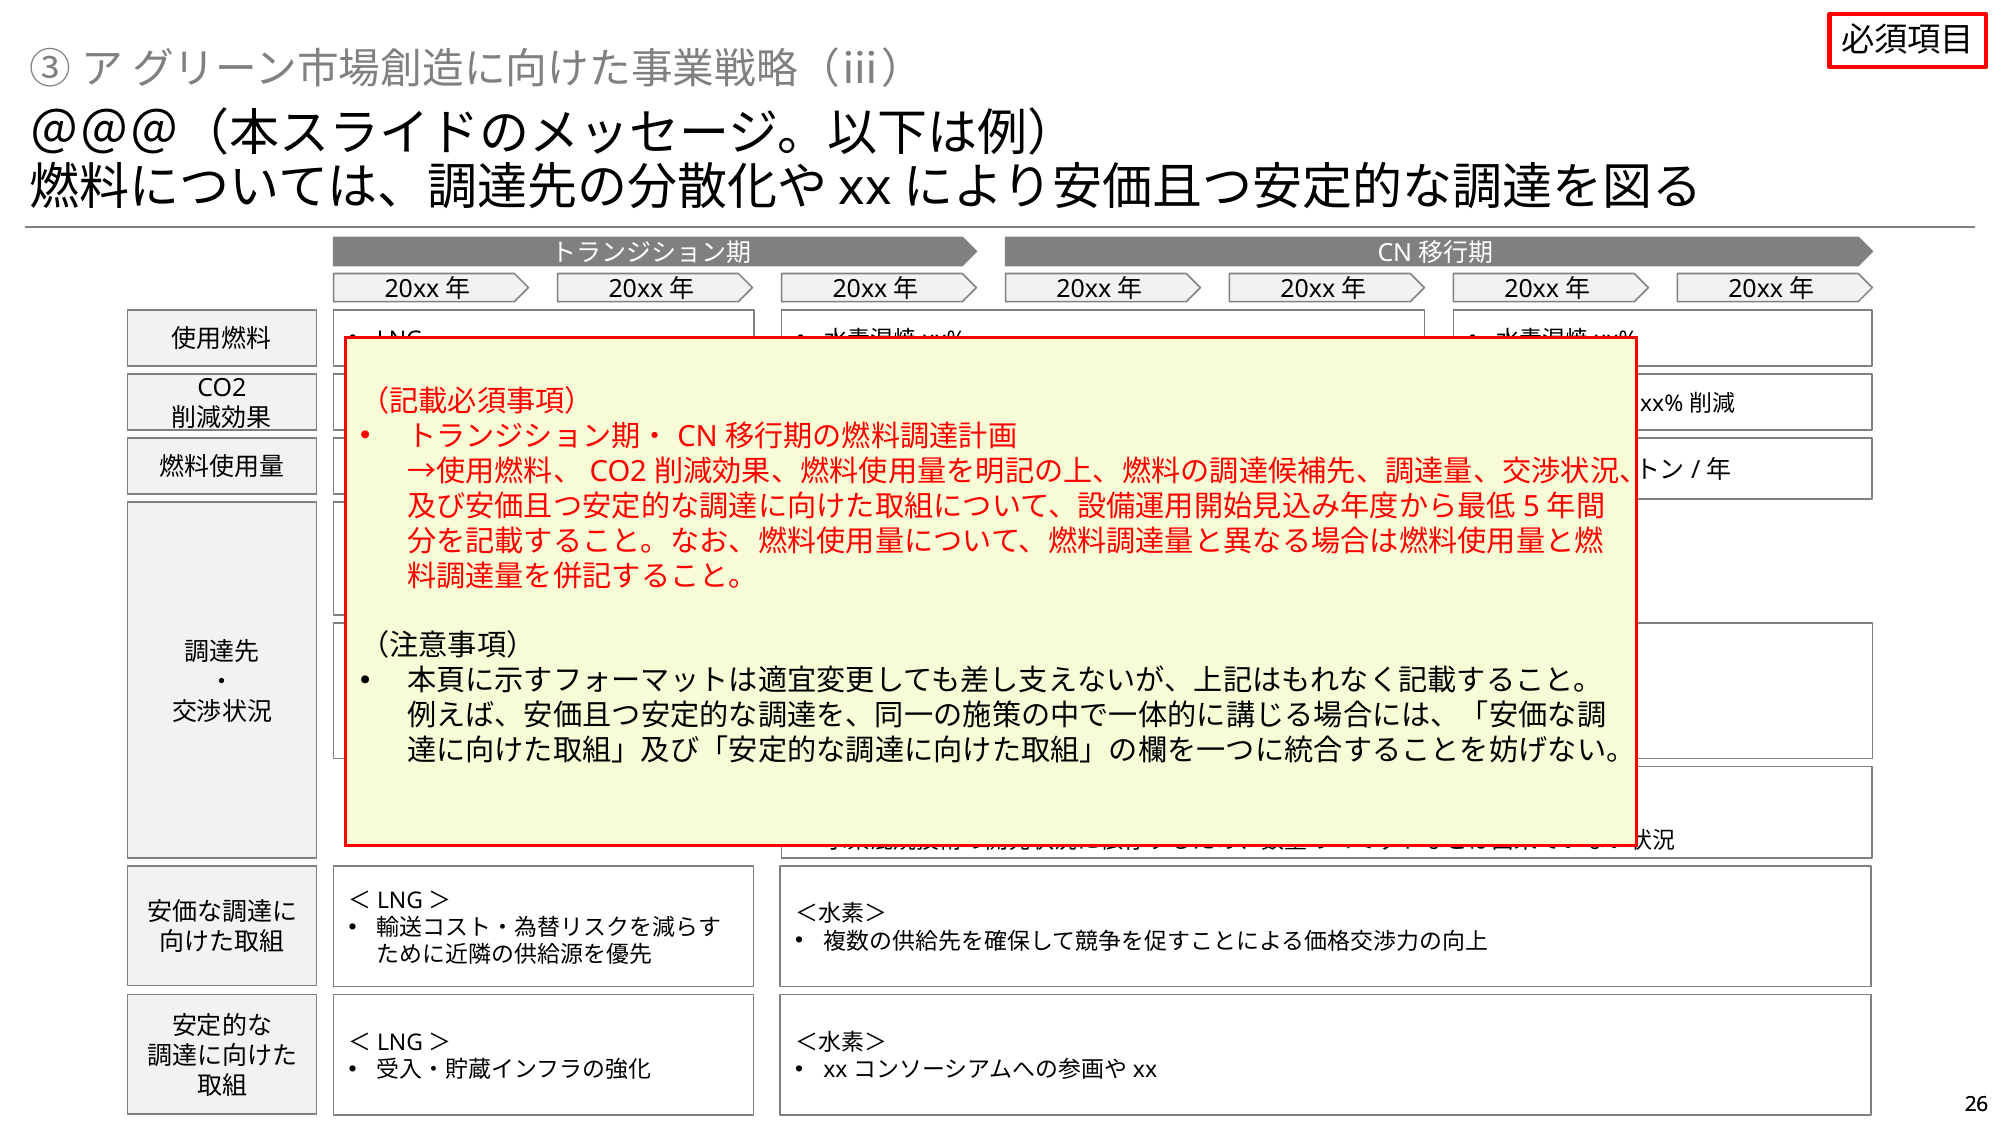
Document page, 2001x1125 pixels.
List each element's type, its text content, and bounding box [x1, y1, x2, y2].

text_box ＜水素（調達先A）＞ xx協議会で、 xxコンソーシアムを組み、水素調達について議論 当該コンソーシアムのxxがオーストラリアからxx港に、xx万トン持ってくる方向で検討中 当社においては、そのうちのxx万トンを20xx年から調達する予定で交渉 xxコンソーシアムの中では値差支援事業、拠点整備事業に向けても議論中 [1638, 622, 1874, 760]
text_box ＜LNG＞ 受入・貯蔵インフラの強化 [332, 993, 755, 1117]
text_box LNG [332, 308, 756, 367]
text_box 20xx年 [779, 271, 978, 304]
text_box 安価な調達に向けた取組 [126, 864, 318, 987]
text_box 必須項目 [1829, 13, 1986, 68]
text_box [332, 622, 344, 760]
text_box 燃料使用量 [126, 436, 318, 495]
text_box 20xx年 [332, 271, 530, 304]
text_box 水素混焼xx% [1452, 308, 1874, 367]
text_box ＠＠＠（本スライドのメッセージ。以下は例） 燃料については、調達先の分散化やxxにより安価且つ安定的な調達を図る [29, 107, 1875, 216]
text_box 事業所単位でxx%削減 [1638, 372, 1874, 431]
text_box 20xx年 [1003, 271, 1202, 304]
text_box ＜水素（調達先B）＞ xxからの調達の可能性も検討 水素混焼技術の開発状況に依存するため、数量のコミットなどは出来ていない状況 [780, 765, 1874, 860]
text_box CO2 削減効果 [126, 372, 318, 431]
text_box 使用燃料 [126, 308, 318, 367]
text_box トランジション期 [332, 235, 978, 268]
text_box LNG：xx万トン/年 [332, 436, 344, 495]
text_box 20xx年 [556, 271, 754, 304]
text_box 20xx年 [1451, 271, 1650, 304]
text_box ＜LNG＞ xxからxxにより調達予定 MOUを締結済 調達量はxx年を目途に交渉中 [332, 500, 344, 617]
text_box 安定的な 調達に向けた取組 [126, 993, 318, 1116]
text_box ＜LNG＞ 輸送コスト・為替リスクを減らすために近隣の供給源を優先 [332, 864, 755, 988]
text_box ＜水素＞ xxコンソーシアムへの参画やxx [779, 993, 1872, 1117]
text_box 20xx年 [1675, 271, 1874, 304]
text_box ＜水素＞ 複数の供給先を確保して競争を促すことによる価格交渉力の向上 [779, 864, 1872, 988]
text_box 調達先 ・ 交渉状況 [126, 500, 318, 860]
text_box CN移行期 [1004, 235, 1874, 268]
text_box 事業所単位でxx%削減 [332, 372, 344, 431]
text_box ③ア グリーン市場創造に向けた事業戦略（ⅲ） [29, 47, 1802, 94]
text_box 水素混焼xx% [780, 308, 1426, 336]
text_box 水素：xx万トン/年 [1638, 436, 1874, 501]
text_box 20xx年 [1227, 271, 1426, 304]
text_box （記載必須事項） トランジション期・CN移行期の燃料調達計画 →使用燃料、CO2削減効果、燃料使用量を明記の上、燃料の調達候補先、調達量、交渉状況、及び安価且つ安定的な調達に向けた取組について、設備運用開始見込み年度から最低5年間分を記載すること。なお、燃料使用量について、燃料調達量と異なる場合は燃料使用量と燃料調達量を併記すること。 （注意事項） 本頁に示すフォーマットは適宜変更しても差し支えないが、上記はもれなく記載すること。例えば、安価且つ安定的な調達を、同一の施策の中で一体的に講じる場合には、「安価な調達に向けた取組」及び「安定的な調達に向けた取組」の欄を一つに統合することを妨げない。 [344, 336, 1638, 847]
